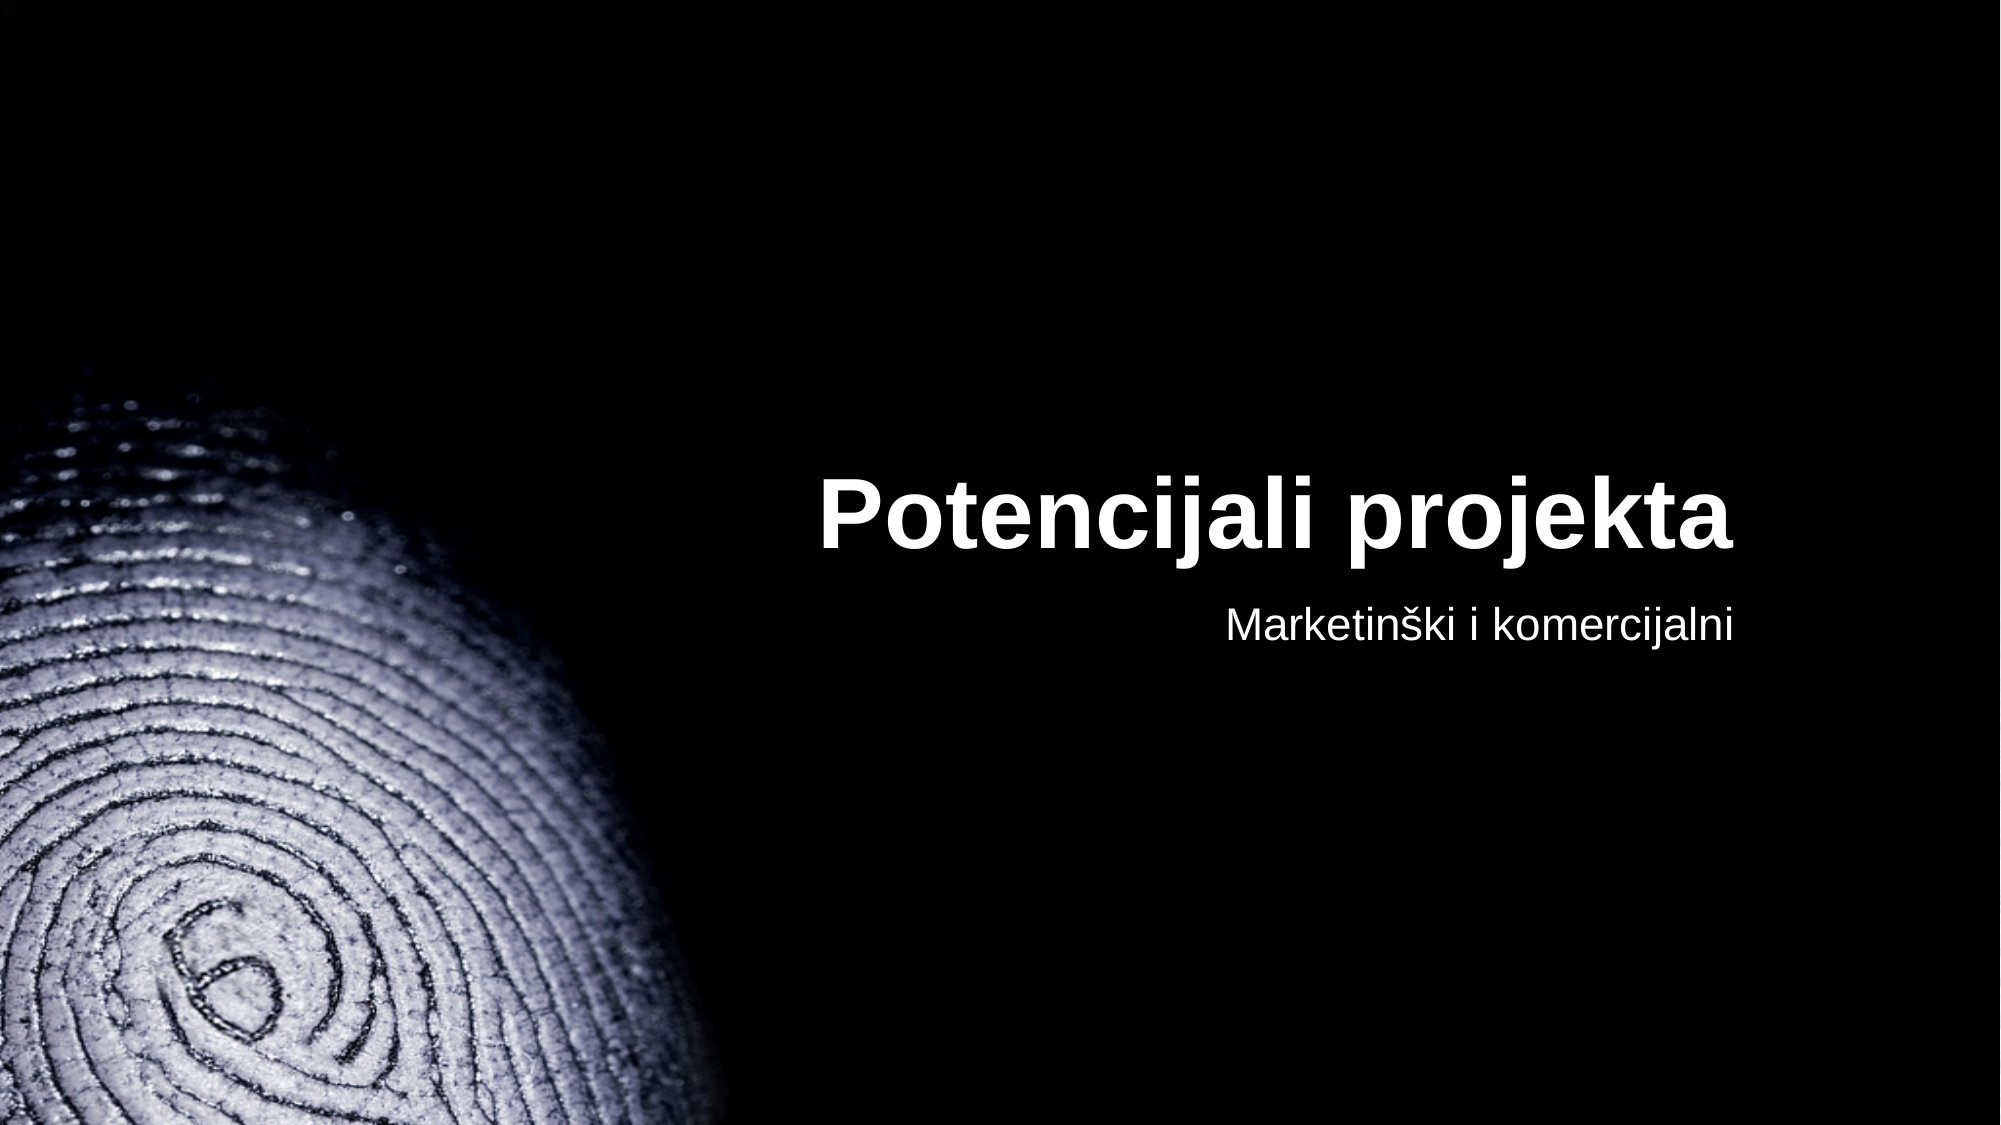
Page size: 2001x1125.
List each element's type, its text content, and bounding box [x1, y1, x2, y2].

picture [0, 0, 2001, 1125]
text_box Marketinški i komercijalni [725, 587, 1750, 663]
text_box Potencijali projekta [719, 387, 1749, 629]
